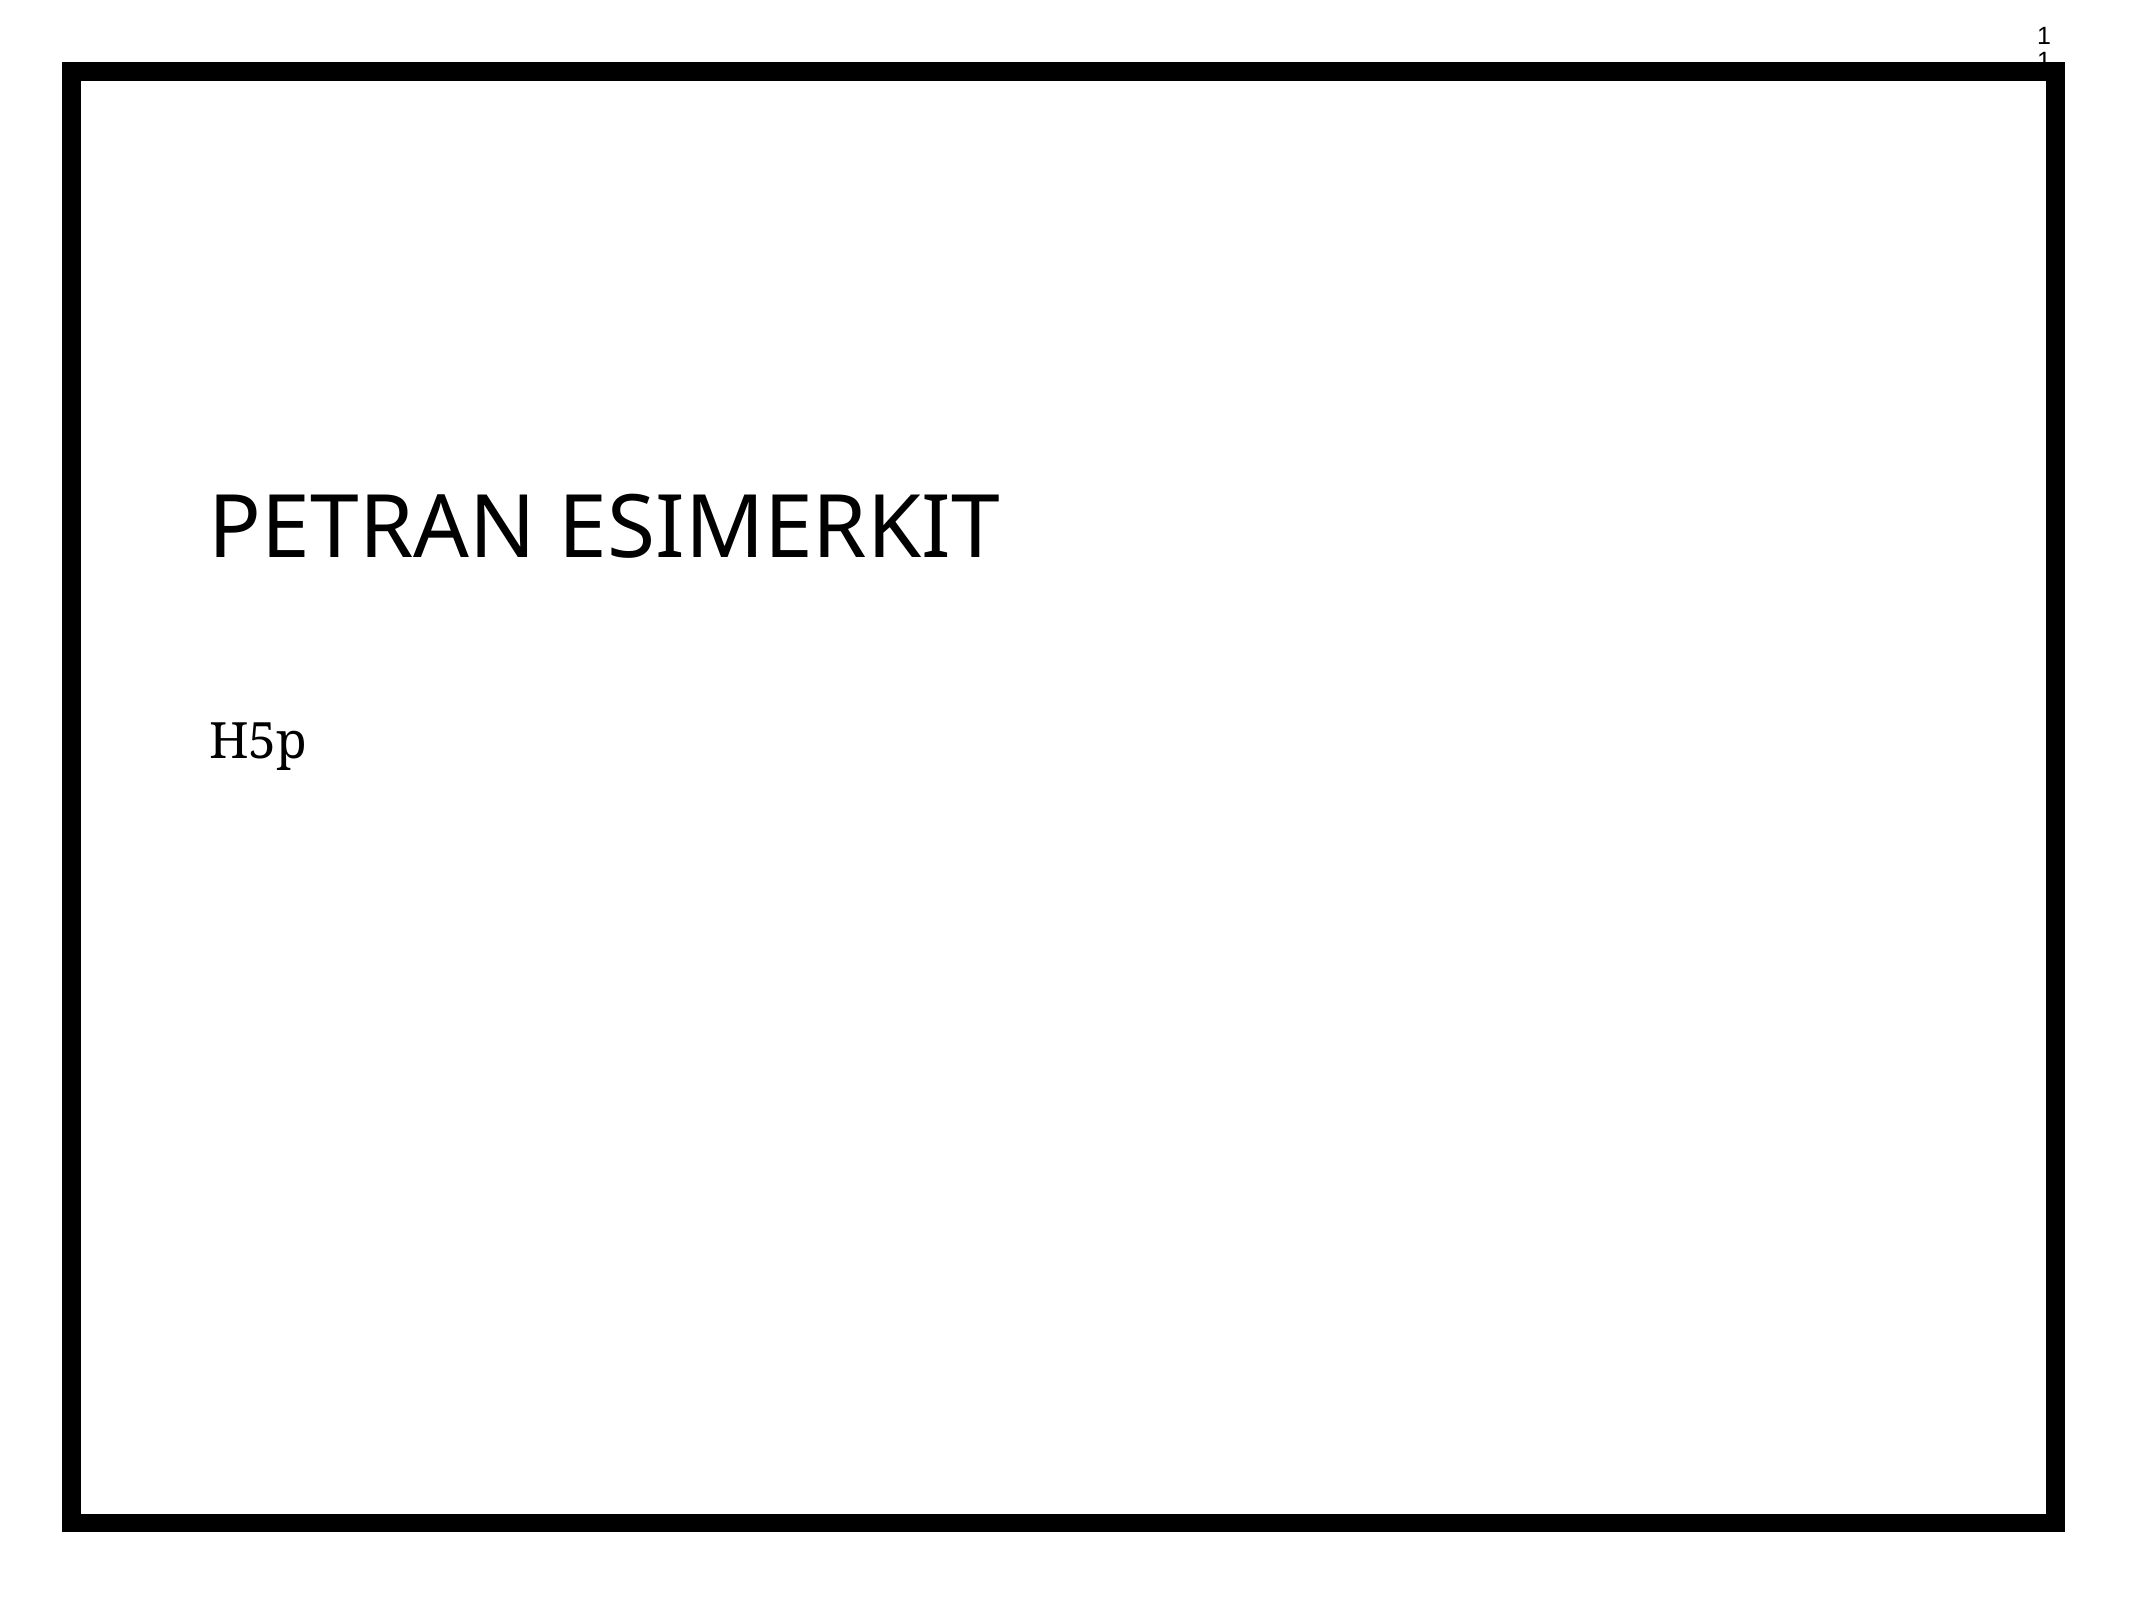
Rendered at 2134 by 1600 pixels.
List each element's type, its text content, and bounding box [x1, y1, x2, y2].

slide_number 11 [2026, 9, 2064, 60]
list H5p [198, 698, 1999, 1482]
title PETRAN ESIMERKIT [198, 442, 1999, 659]
